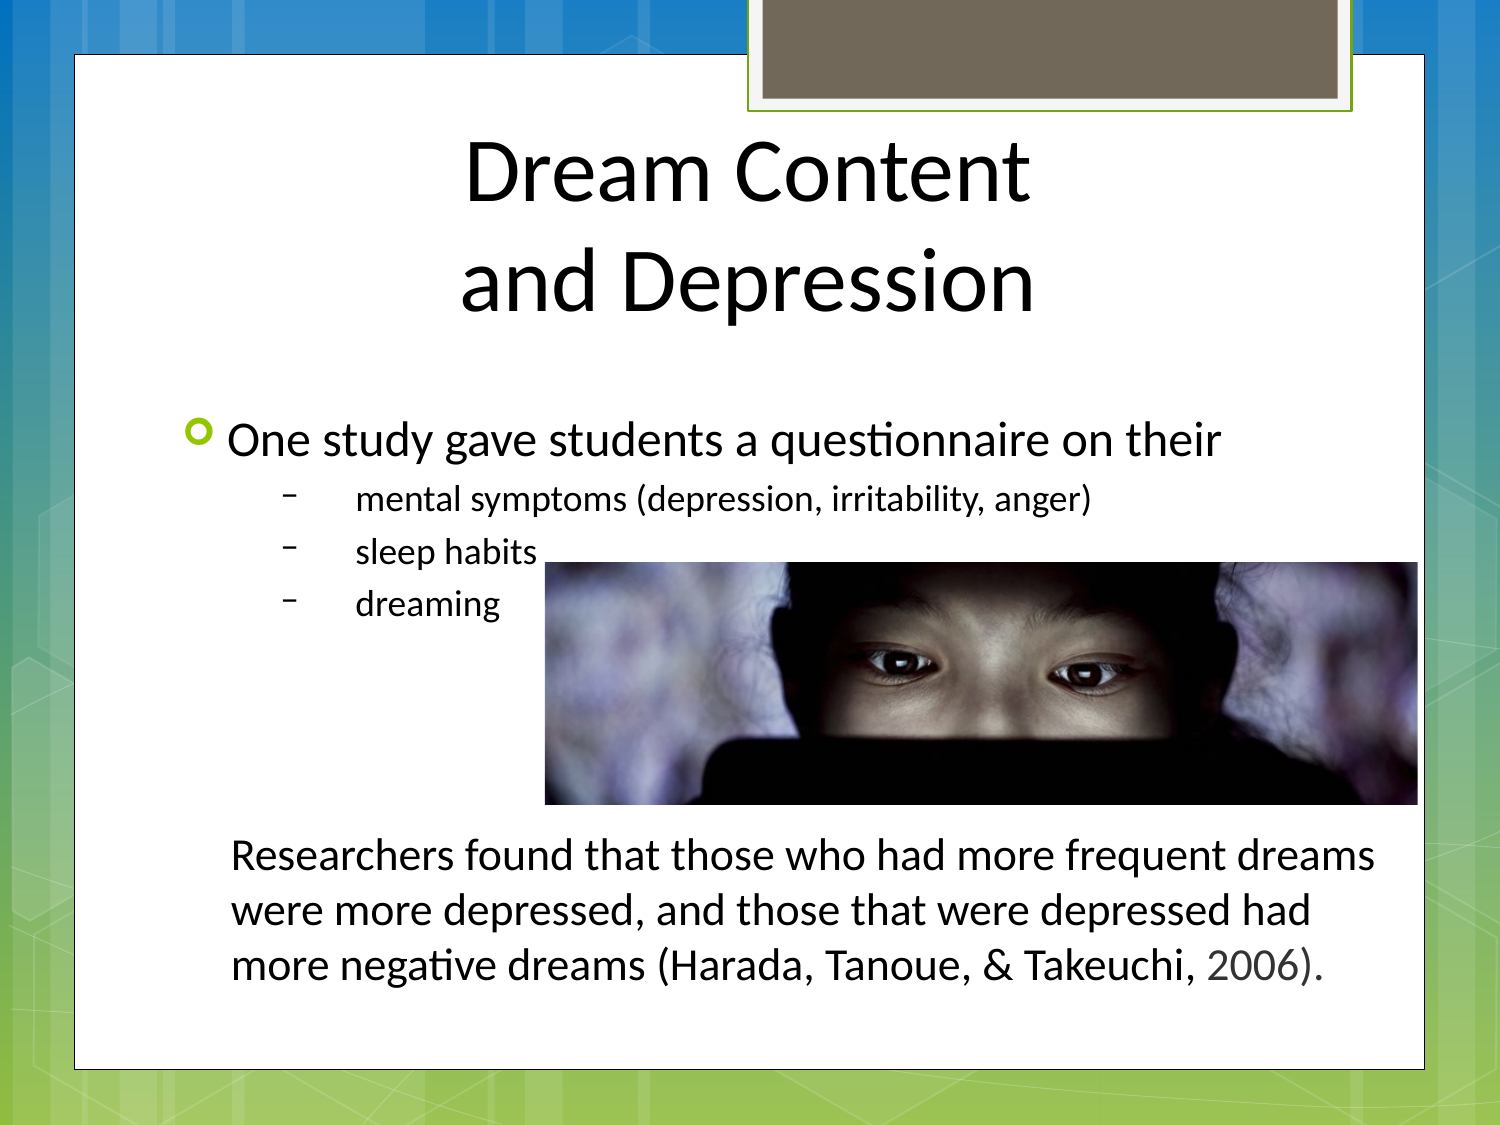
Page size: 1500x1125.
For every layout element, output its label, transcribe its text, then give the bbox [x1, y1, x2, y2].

picture [544, 562, 1418, 805]
list One study gave students a questionnaire on their mental symptoms (depression, irritability, anger) sleep habits dreaming Researchers found that those who had more frequent dreams were more depressed, and those that were depressed had more negative dreams (Harada, Tanoue, & Takeuchi, 2006). [155, 391, 1418, 1125]
title Dream Content and Depression [172, 126, 1325, 314]
